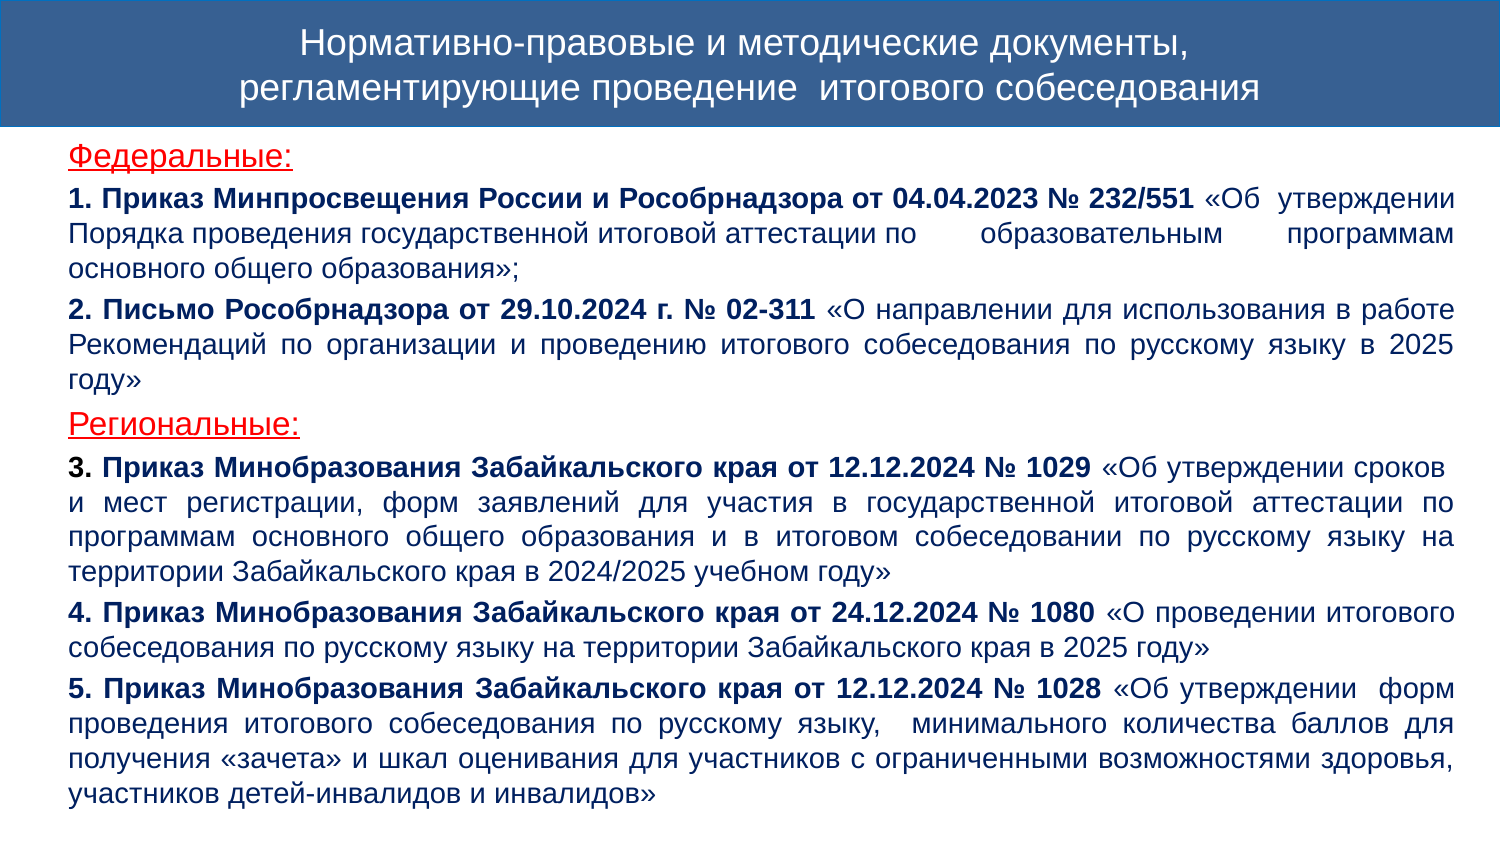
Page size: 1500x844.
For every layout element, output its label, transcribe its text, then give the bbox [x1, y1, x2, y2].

subtitle Федеральные: Приказ Минпросвещения России и Рособрнадзора от 04.04.2023 № 232/551 «Об утверждении Порядка проведения государственной итоговой аттестации по образовательным программам основного общего образования»; Письмо Рособрнадзора от 29.10.2024 г. № 02-311 «О направлении для использования в работе Рекомендаций по организации и проведению итогового собеседования по русскому языку в 2025 году» Региональные: Приказ Минобразования Забайкальского края от 12.12.2024 № 1029 «Об утверждении сроков и мест регистрации, форм заявлений для участия в государственной итоговой аттестации по программам основного общего образования и в итоговом собеседовании по русскому языку на территории Забайкальского края в 2024/2025 учебном году» Приказ Минобразования Забайкальского края от 24.12.2024 № 1080 «О проведении итогового собеседования по русскому языку на территории Забайкальского края в 2025 году» Приказ Минобразования Забайкальского края от 12.12.2024 № 1028 «Об утверждении форм проведения итогового собеседования по русскому языку, минимального количества баллов для получения «зачета» и шкал оценивания для участников с ограниченными возможностями здоровья, участников детей-инвалидов и инвалидов» [52, 127, 1471, 821]
picture [0, 0, 1500, 83]
text_box Нормативно-правовые и методические документы, регламентирующие проведение итогового собеседования [0, 90, 1500, 127]
